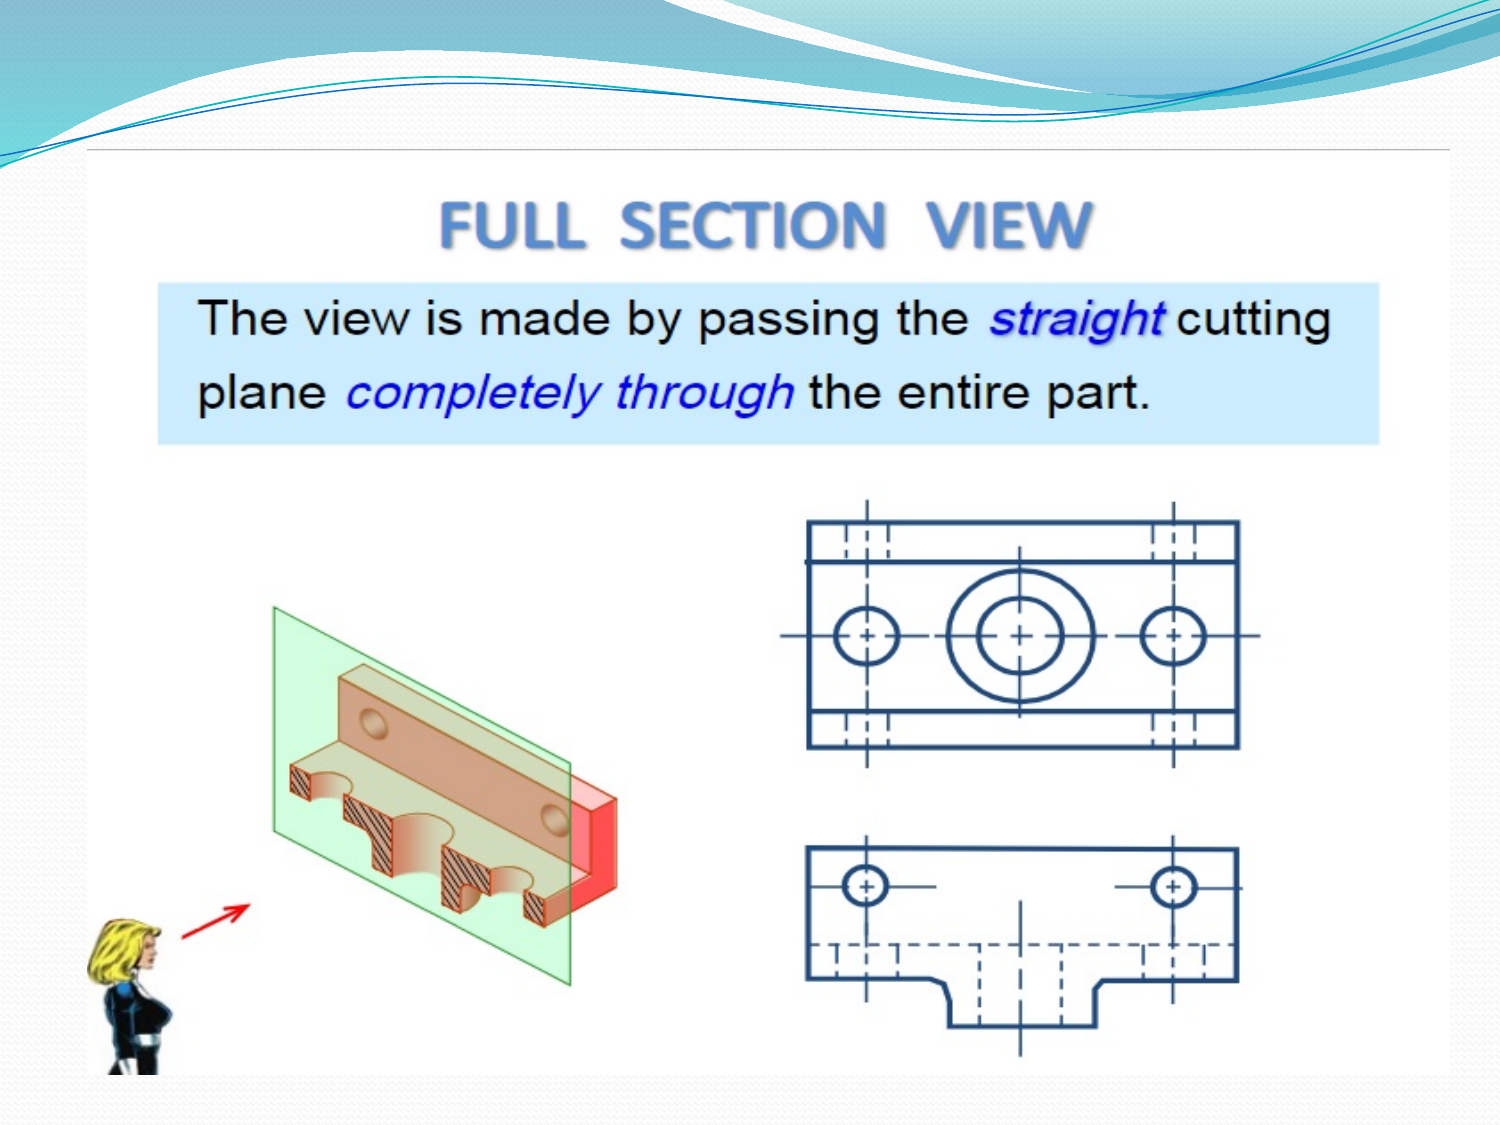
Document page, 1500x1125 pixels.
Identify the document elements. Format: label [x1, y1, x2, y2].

picture [87, 149, 1451, 1076]
